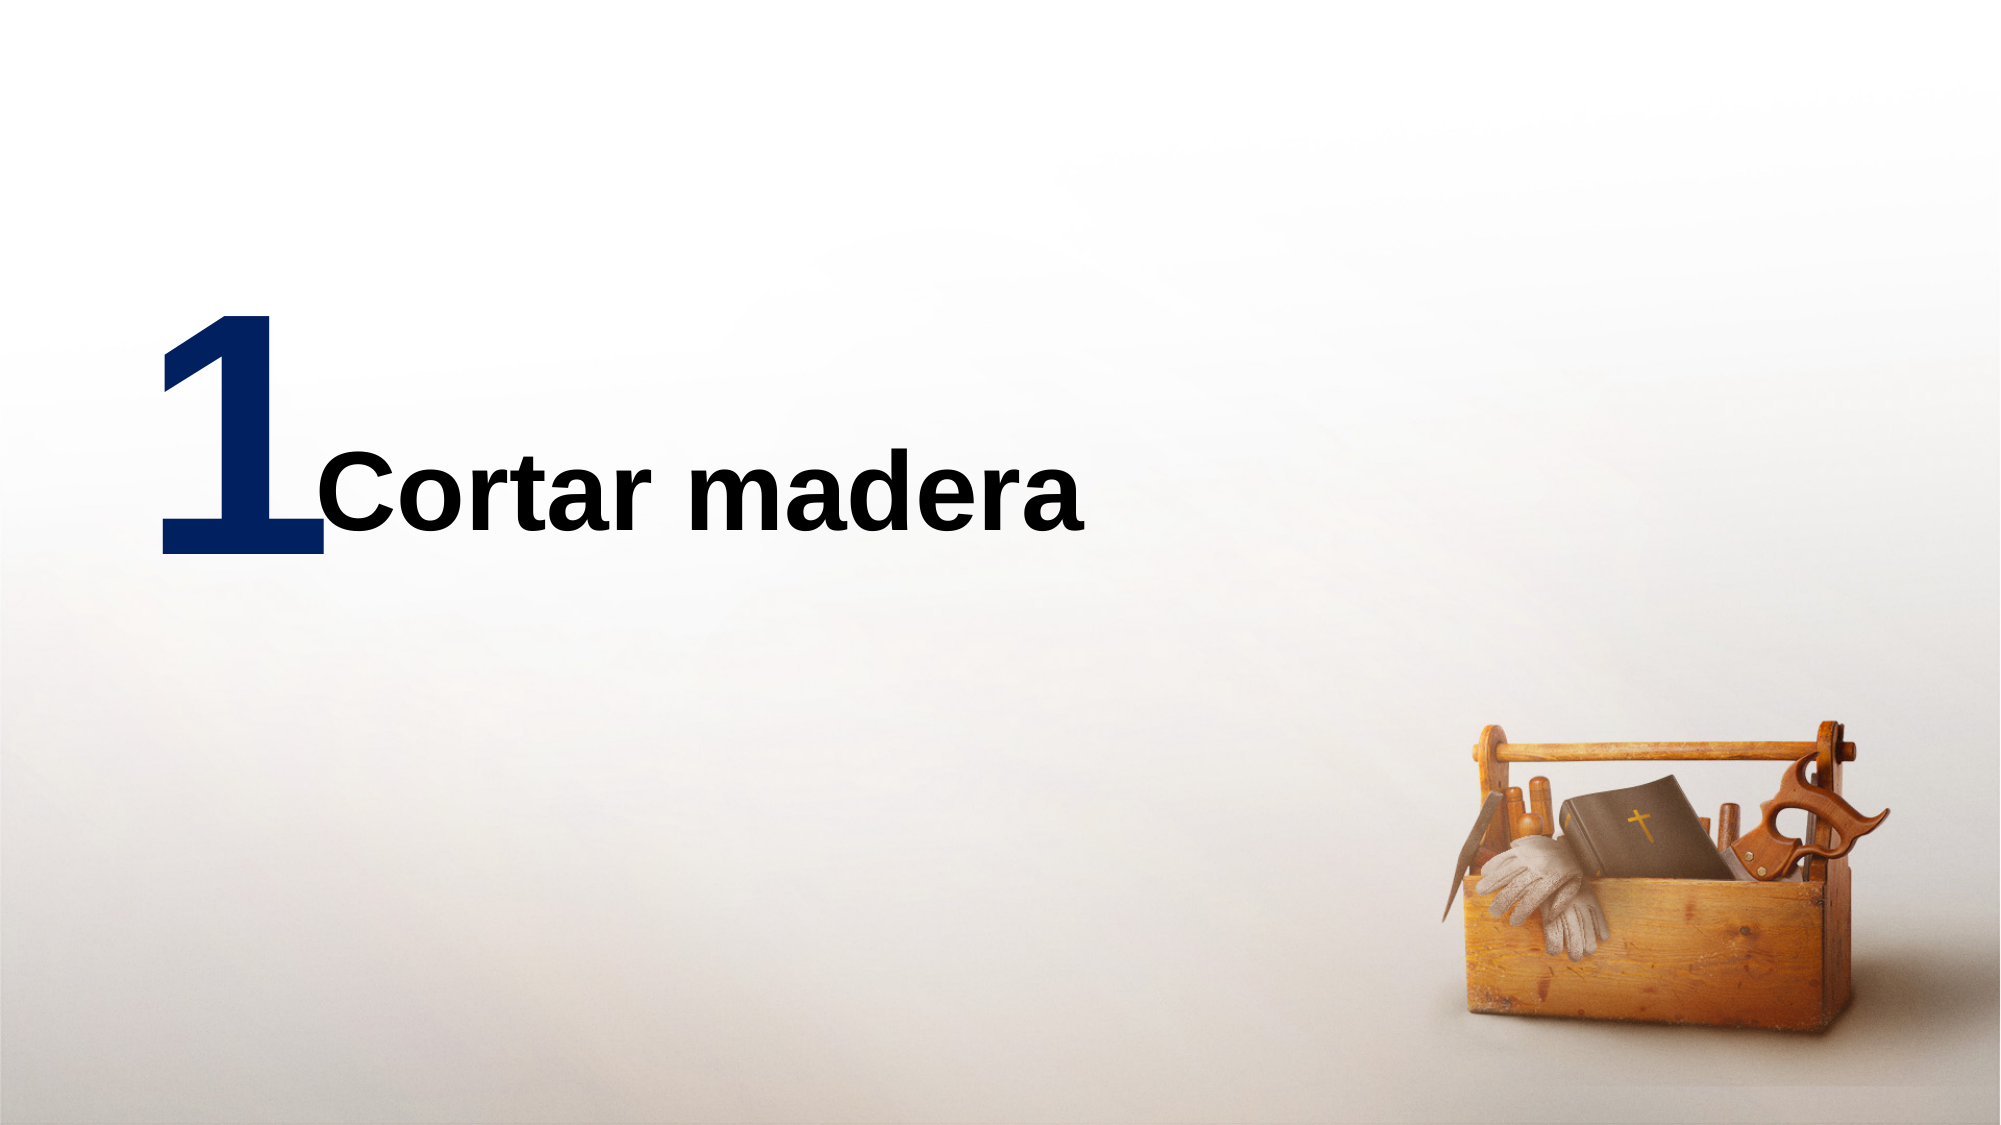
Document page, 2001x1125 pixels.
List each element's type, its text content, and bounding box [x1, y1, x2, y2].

picture [0, 0, 2001, 1125]
text_box 1 [126, 200, 343, 631]
text_box Cortar madera [343, 410, 1658, 561]
